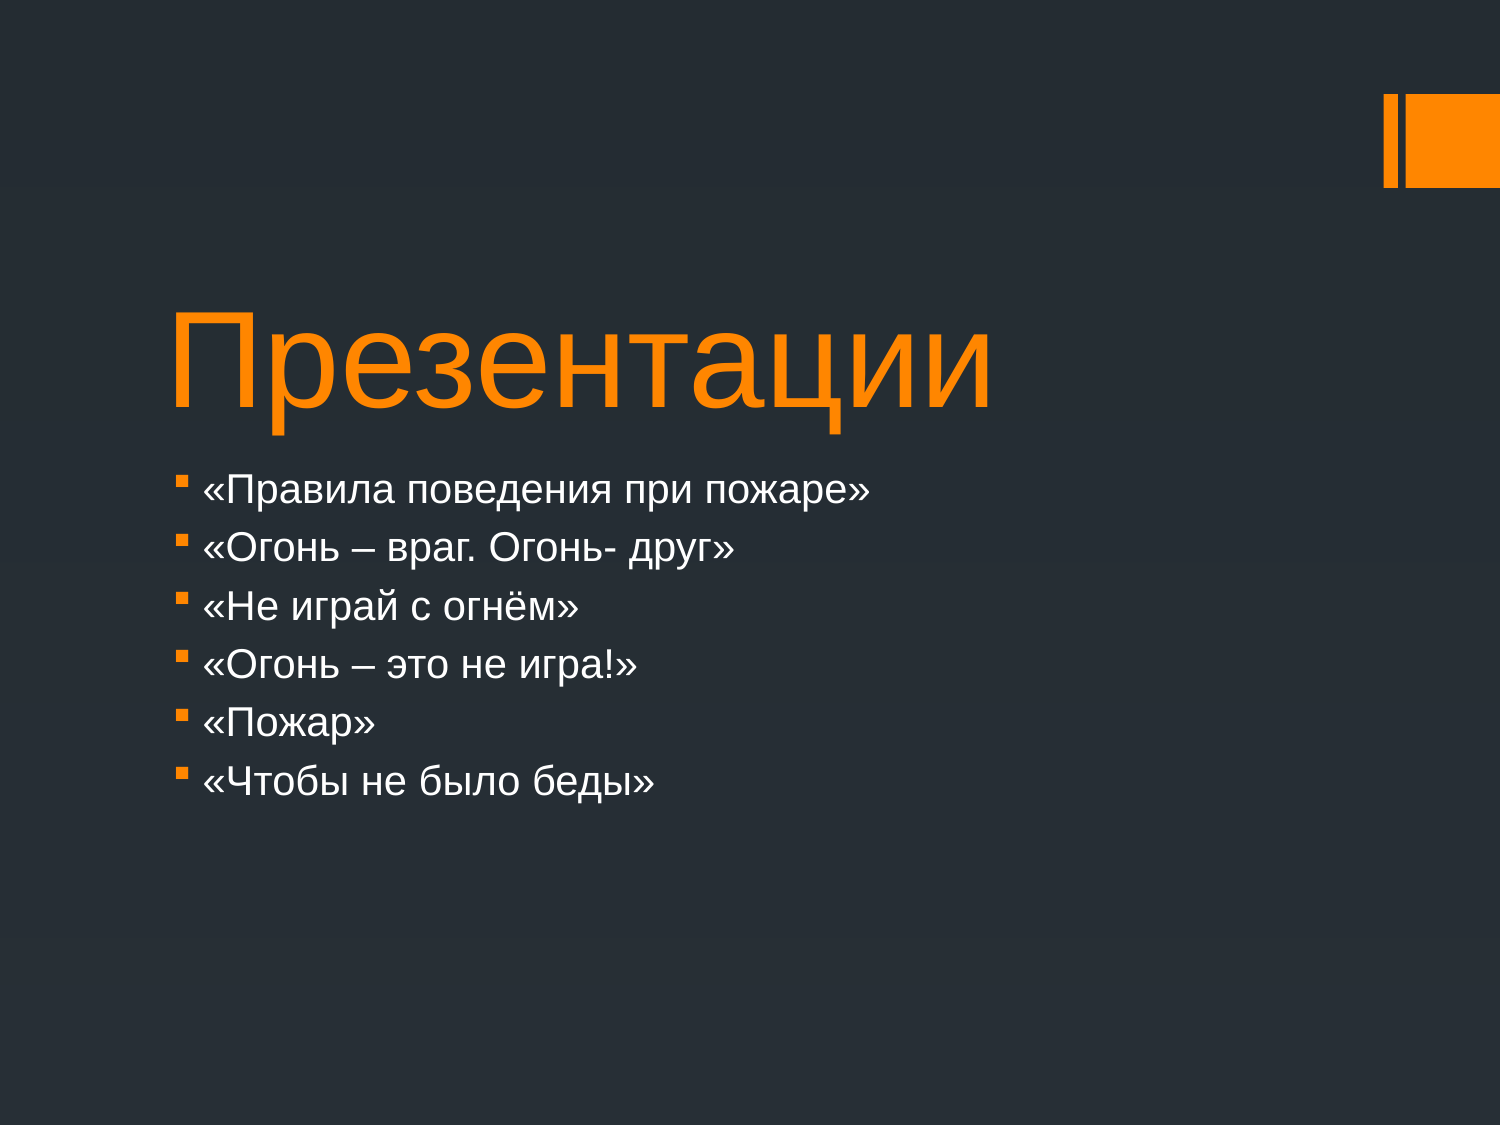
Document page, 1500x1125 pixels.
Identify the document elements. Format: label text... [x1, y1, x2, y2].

list «Правила поведения при пожаре» «Огонь – враг. Огонь- друг» «Не играй с огнём» «Огонь – это не игра!» «Пожар» «Чтобы не было беды» [150, 454, 1350, 1035]
title Презентации [150, 253, 1350, 443]
